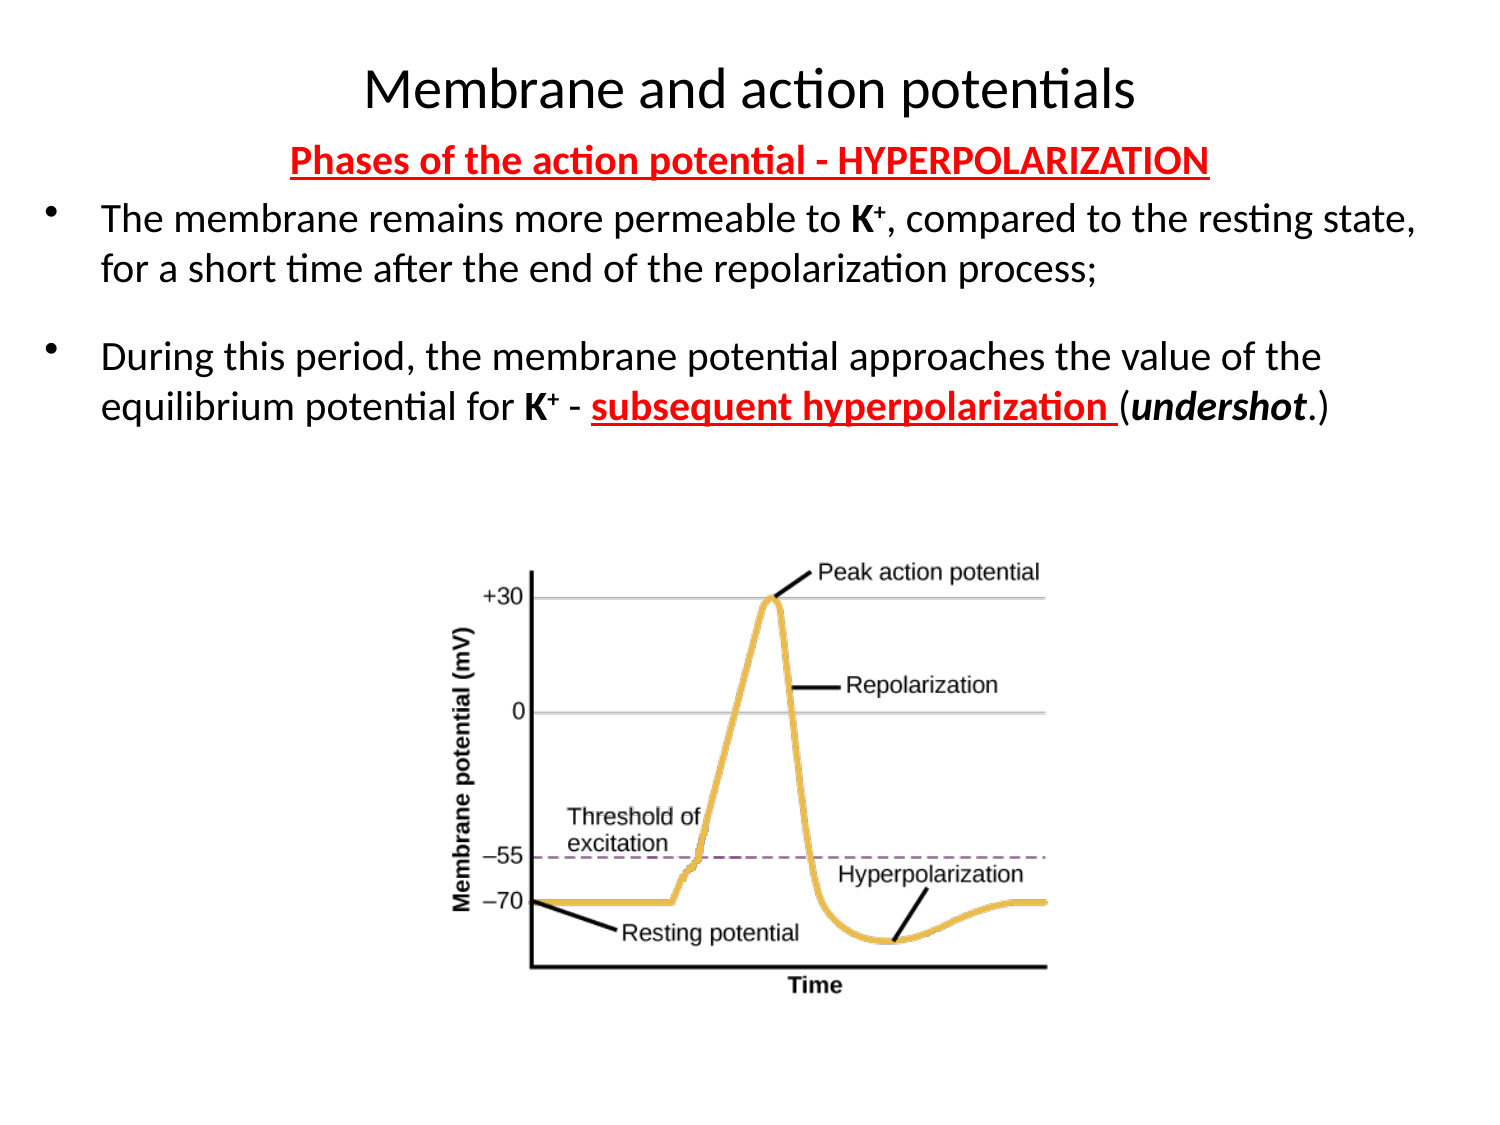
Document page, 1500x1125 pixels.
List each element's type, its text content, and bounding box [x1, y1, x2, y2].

title Membrane and action potentials [74, 44, 1426, 126]
picture [451, 550, 1049, 998]
list Phases of the action potential - HYPERPOLARIZATION The membrane remains more permeable to K+, compared to the resting state, for a short time after the end of the repolarization process; During this period, the membrane potential approaches the value of the equilibrium potential for K+ - subsequent hyperpolarization (undershot.) [29, 125, 1471, 1107]
